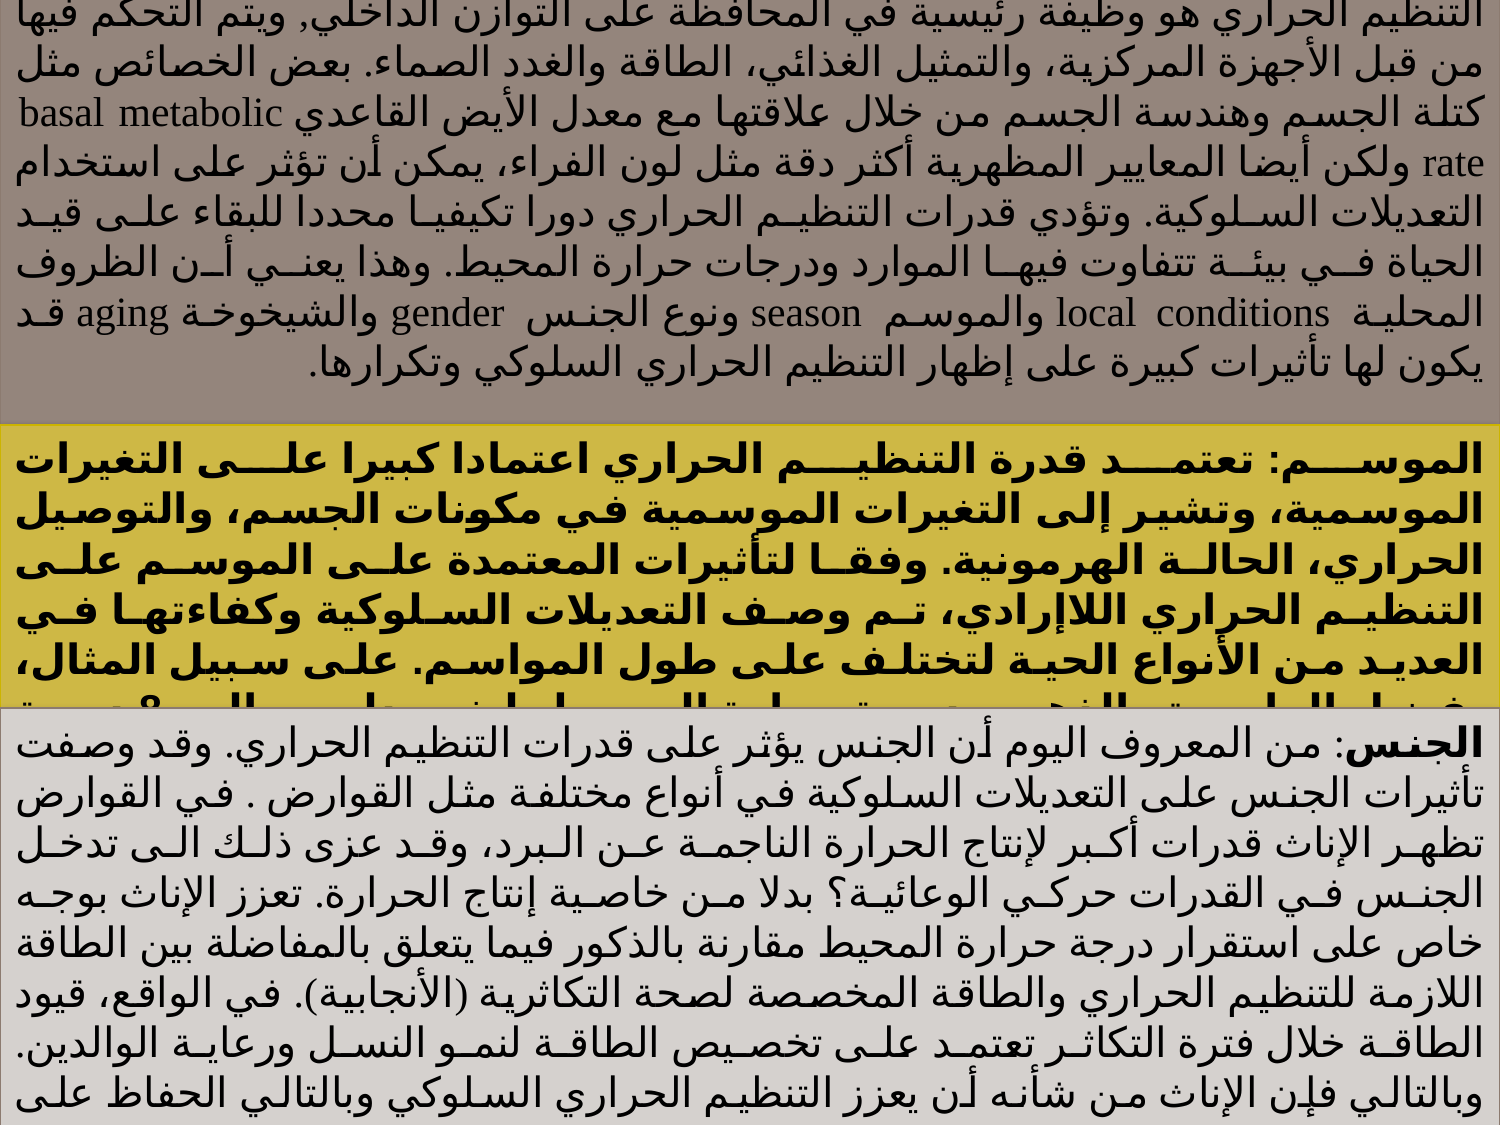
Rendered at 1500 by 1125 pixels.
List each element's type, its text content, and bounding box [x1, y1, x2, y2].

text_box الجنس: من المعروف اليوم أن الجنس يؤثر على قدرات التنظيم الحراري. وقد وصفت تأثيرات الجنس على التعديلات السلوكية في أنواع مختلفة مثل القوارض . في القوارض تظهر الإناث قدرات أكبر لإنتاج الحرارة الناجمة عن البرد، وقد عزى ذلك الى تدخل الجنس في القدرات حركي الوعائية؟ بدلا من خاصية إنتاج الحرارة. تعزز الإناث بوجه خاص على استقرار درجة حرارة المحيط مقارنة بالذكور فيما يتعلق بالمفاضلة بين الطاقة اللازمة للتنظيم الحراري والطاقة المخصصة لصحة التكاثرية (الأنجابية). في الواقع، قيود الطاقة خلال فترة التكاثر تعتمد على تخصيص الطاقة لنمو النسل ورعاية الوالدين. وبالتالي فإن الإناث من شأنه أن يعزز التنظيم الحراري السلوكي وبالتالي الحفاظ على مستويات منخفضة من إنفاق الطاقة. [0, 707, 1500, 1125]
text_box الموسم: تعتمد قدرة التنظيم الحراري اعتمادا کبیرا علی التغیرات الموسمية، وتشیر إلی التغیرات الموسمیة في مكونات الجسم، والتوصیل الحراري، الحالة الھرمونية. وفقا لتأثيرات المعتمدة على الموسم على التنظيم الحراري اللاإرادي، تم وصف التعديلات السلوكية وكفاءتها في العديد من الأنواع الحية لتختلف على طول المواسم. على سبيل المثال، يفضل الهامستر الذهبي درجة حرارة المحيط بلغ معدله حوالي 8 درجة مئوية في حالة ما قبل السبات hibernating، ولكن تفضيل درجة حرارة المحيط أكثر من 24 درجة مئوية في فترة ما بعد السبات. [0, 424, 1500, 707]
text_box التنظيم الحراري هو وظيفة رئيسية في المحافظة على التوازن الداخلي, ويتم التحكم فيها من قبل الأجهزة المركزية، والتمثيل الغذائي، الطاقة والغدد الصماء. بعض الخصائص مثل كتلة الجسم وهندسة الجسم من خلال علاقتها مع معدل الأيض القاعدي basal metabolic rate ولكن أيضا المعايير المظهرية أكثر دقة مثل لون الفراء، يمكن أن تؤثر على استخدام التعديلات السلوكية. وتؤدي قدرات التنظيم الحراري دورا تكيفيا محددا للبقاء على قيد الحياة في بيئة تتفاوت فيها الموارد ودرجات حرارة المحيط. وهذا يعني أن الظروف المحلية local conditions والموسم season ونوع الجنس gender والشيخوخة aging قد يكون لها تأثيرات كبيرة على إظهار التنظيم الحراري السلوكي وتكرارها. [0, 0, 1500, 423]
